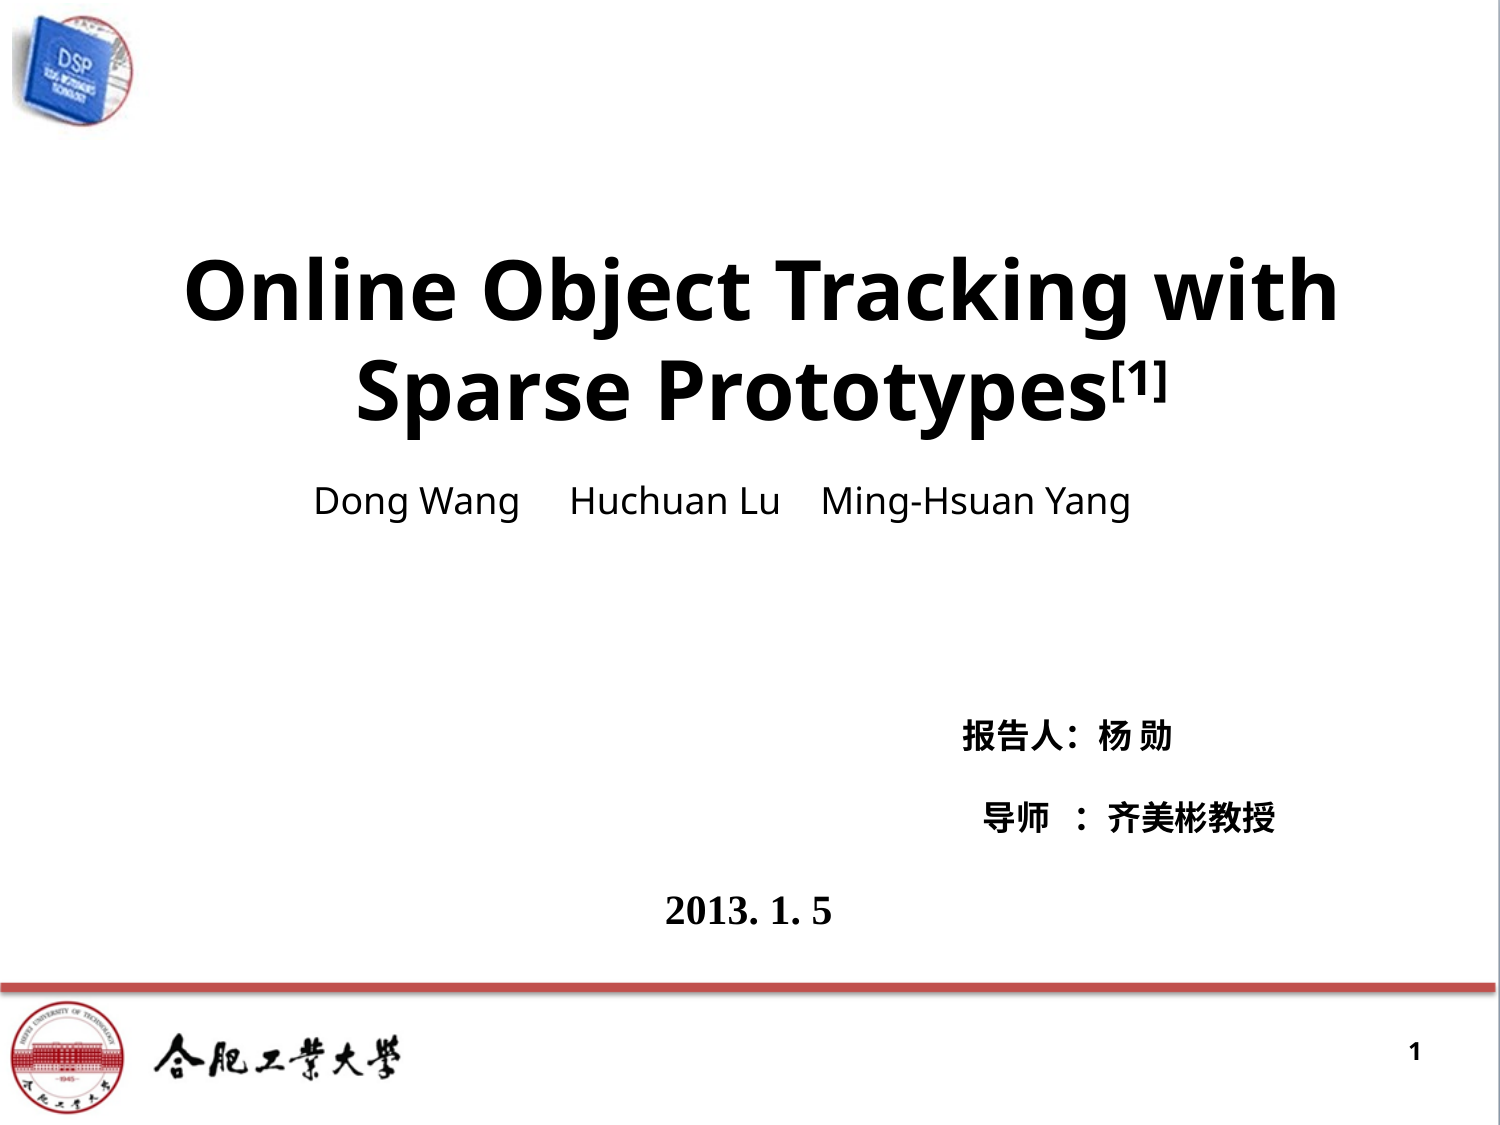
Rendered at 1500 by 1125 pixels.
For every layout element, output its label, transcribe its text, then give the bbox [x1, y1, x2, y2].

text_box Dong Wang Huchuan Lu Ming-Hsuan Yang [298, 469, 1224, 530]
slide_number 1 [1374, 1022, 1438, 1083]
picture [0, 0, 1500, 1125]
title Online Object Tracking with Sparse Prototypes[1] [125, 249, 1400, 425]
subtitle 报告人：杨 勋 导师 ：齐美彬教授 [837, 699, 1338, 800]
text_box 2013. 1. 5 [650, 875, 872, 940]
